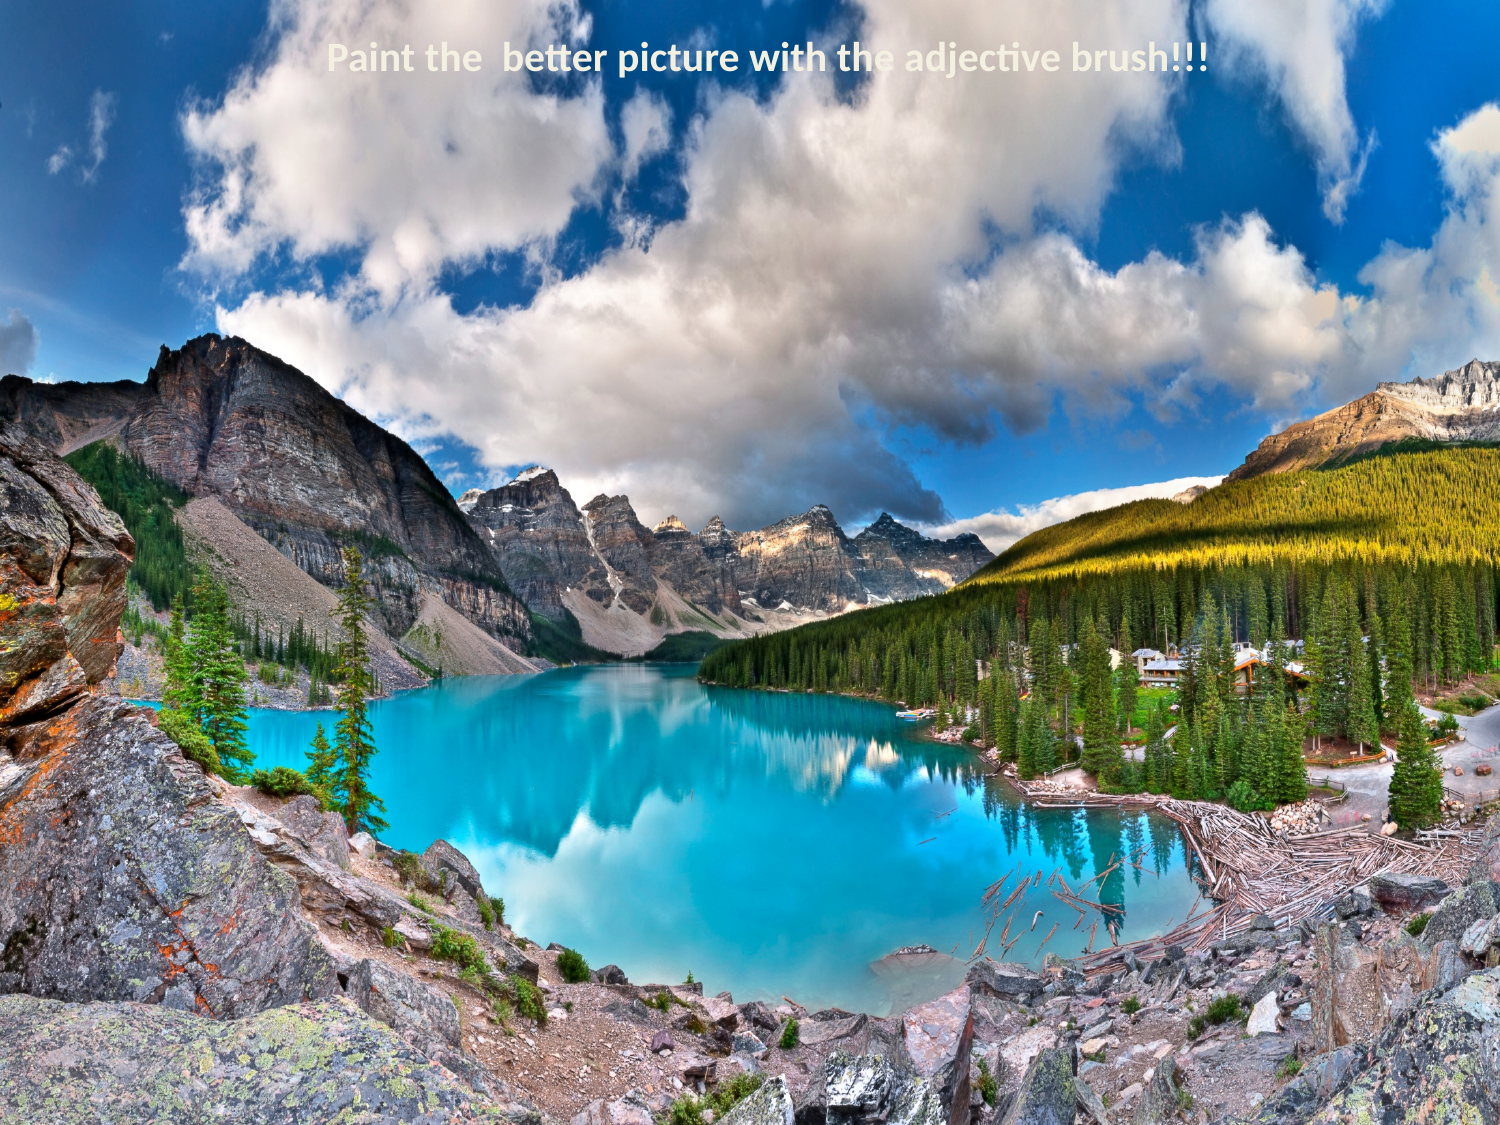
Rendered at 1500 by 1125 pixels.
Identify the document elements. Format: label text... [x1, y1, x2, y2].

title Paint the better picture with the adjective brush!!! [125, 0, 1413, 138]
picture [0, 0, 1500, 1125]
